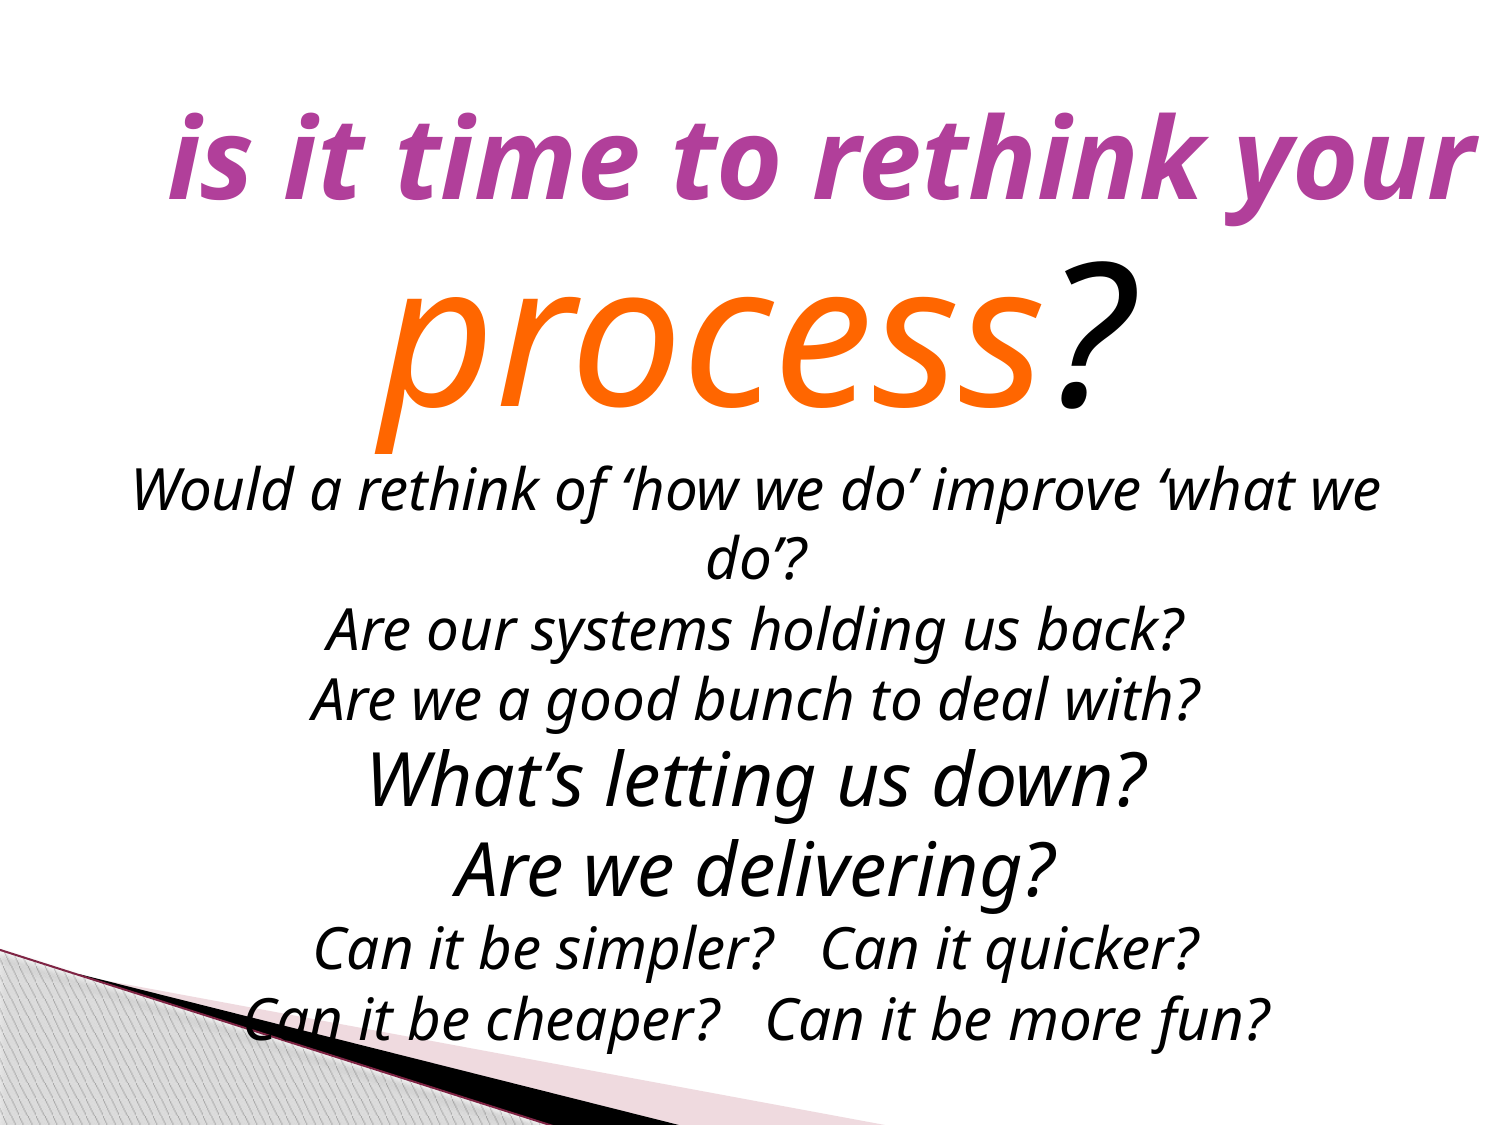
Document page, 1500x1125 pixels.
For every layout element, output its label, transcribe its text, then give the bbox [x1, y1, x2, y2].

text_box process? [163, 199, 1348, 387]
text_box Would a rethink of ‘how we do’ improve ‘what we do’? Are our systems holding us back? Are we a good bunch to deal with? What’s letting us down? Are we delivering? Can it be simpler? Can it quicker? Can it be cheaper? Can it be more fun? [64, 444, 1447, 1125]
title is it time to rethink your [152, 60, 1500, 248]
